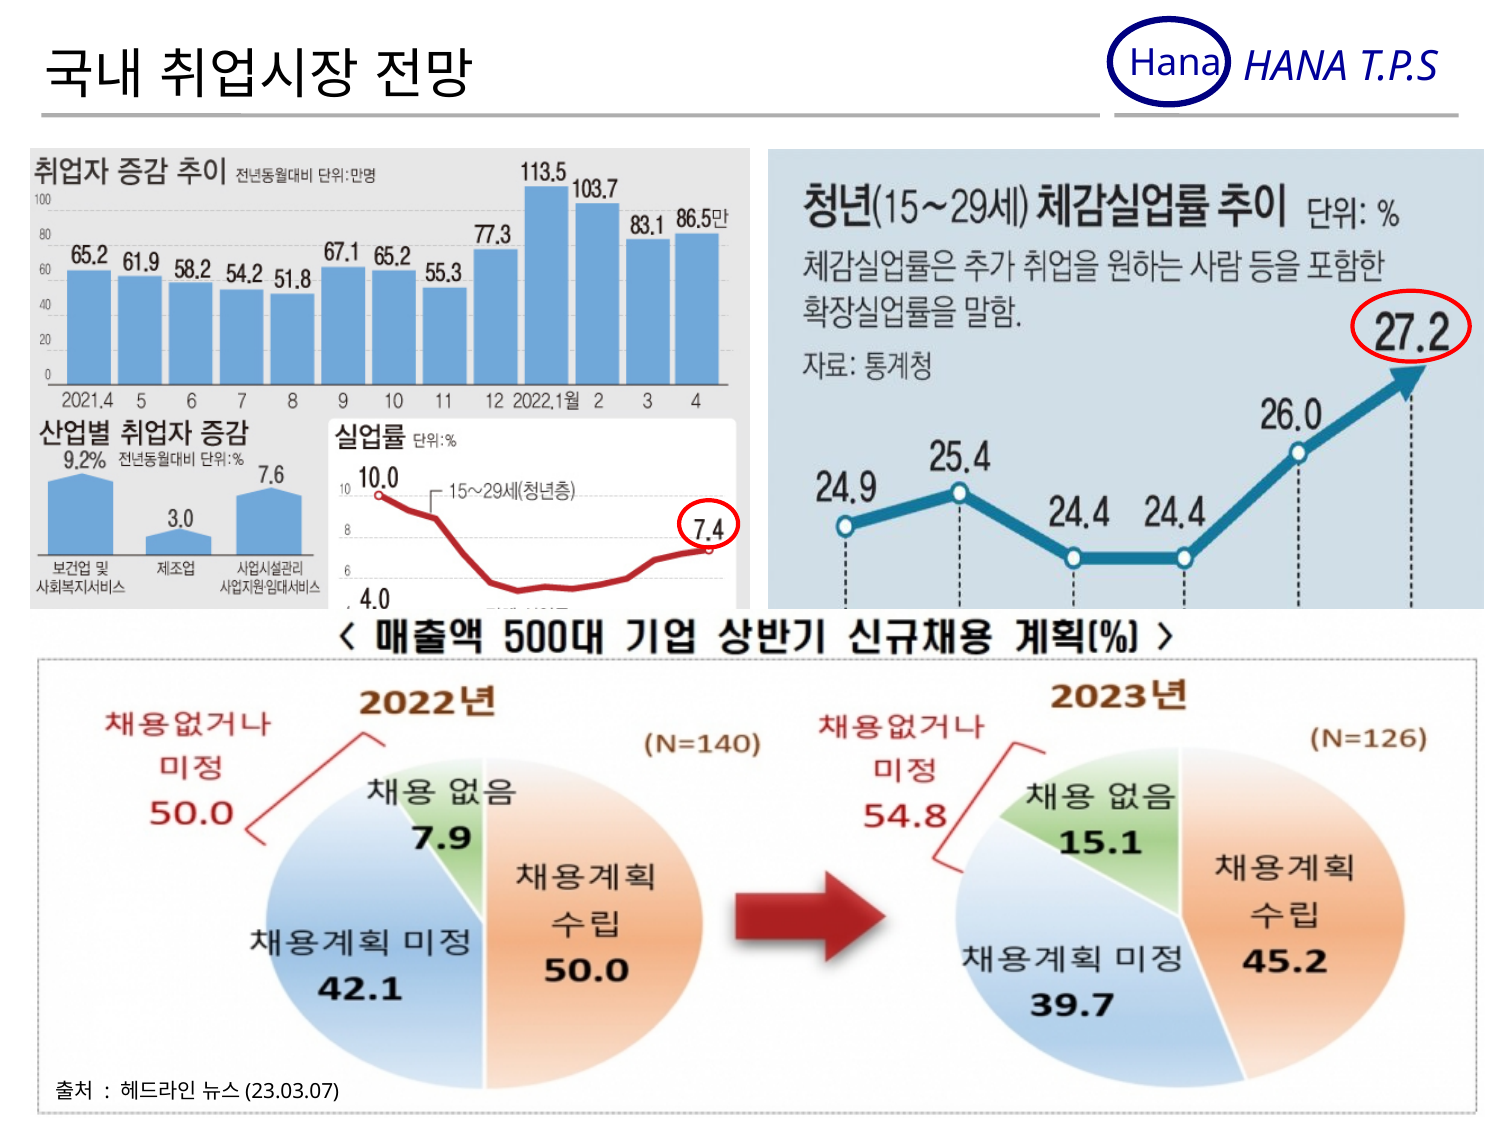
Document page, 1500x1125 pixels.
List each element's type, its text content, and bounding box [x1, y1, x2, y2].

picture [29, 148, 751, 791]
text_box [30, 609, 1485, 1125]
title 국내 취업시장 전망 [29, 30, 1071, 114]
picture [768, 148, 1484, 609]
